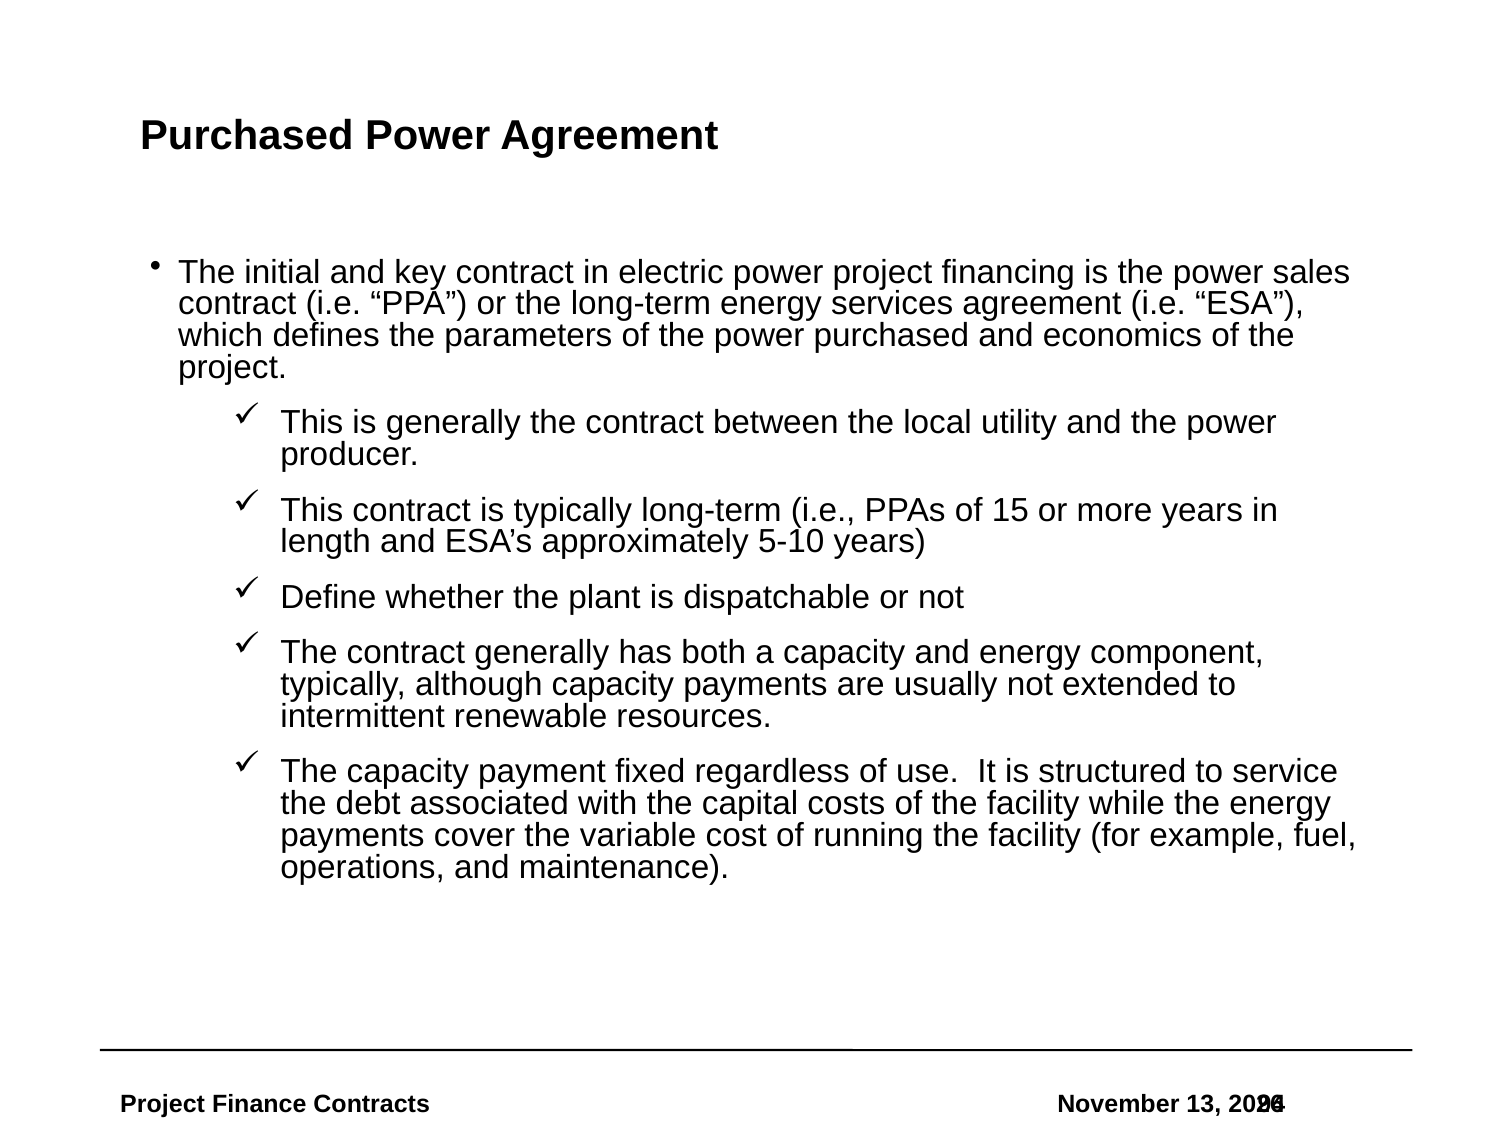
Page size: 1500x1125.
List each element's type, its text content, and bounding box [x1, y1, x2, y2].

title Purchased Power Agreement [124, 99, 1288, 226]
list The initial and key contract in electric power project financing is the power sales contract (i.e. “PPA”) or the long-term energy services agreement (i.e. “ESA”), which defines the parameters of the power purchased and economics of the project. This is generally the contract between the local utility and the power producer. This contract is typically long-term (i.e., PPAs of 15 or more years in length and ESA’s approximately 5-10 years) Define whether the plant is dispatchable or not The contract generally has both a capacity and energy component, typically, although capacity payments are usually not extended to intermittent renewable resources. The capacity payment fixed regardless of use. It is structured to service the debt associated with the capital costs of the facility while the energy payments cover the variable cost of running the facility (for example, fuel, operations, and maintenance). [124, 249, 1376, 1001]
